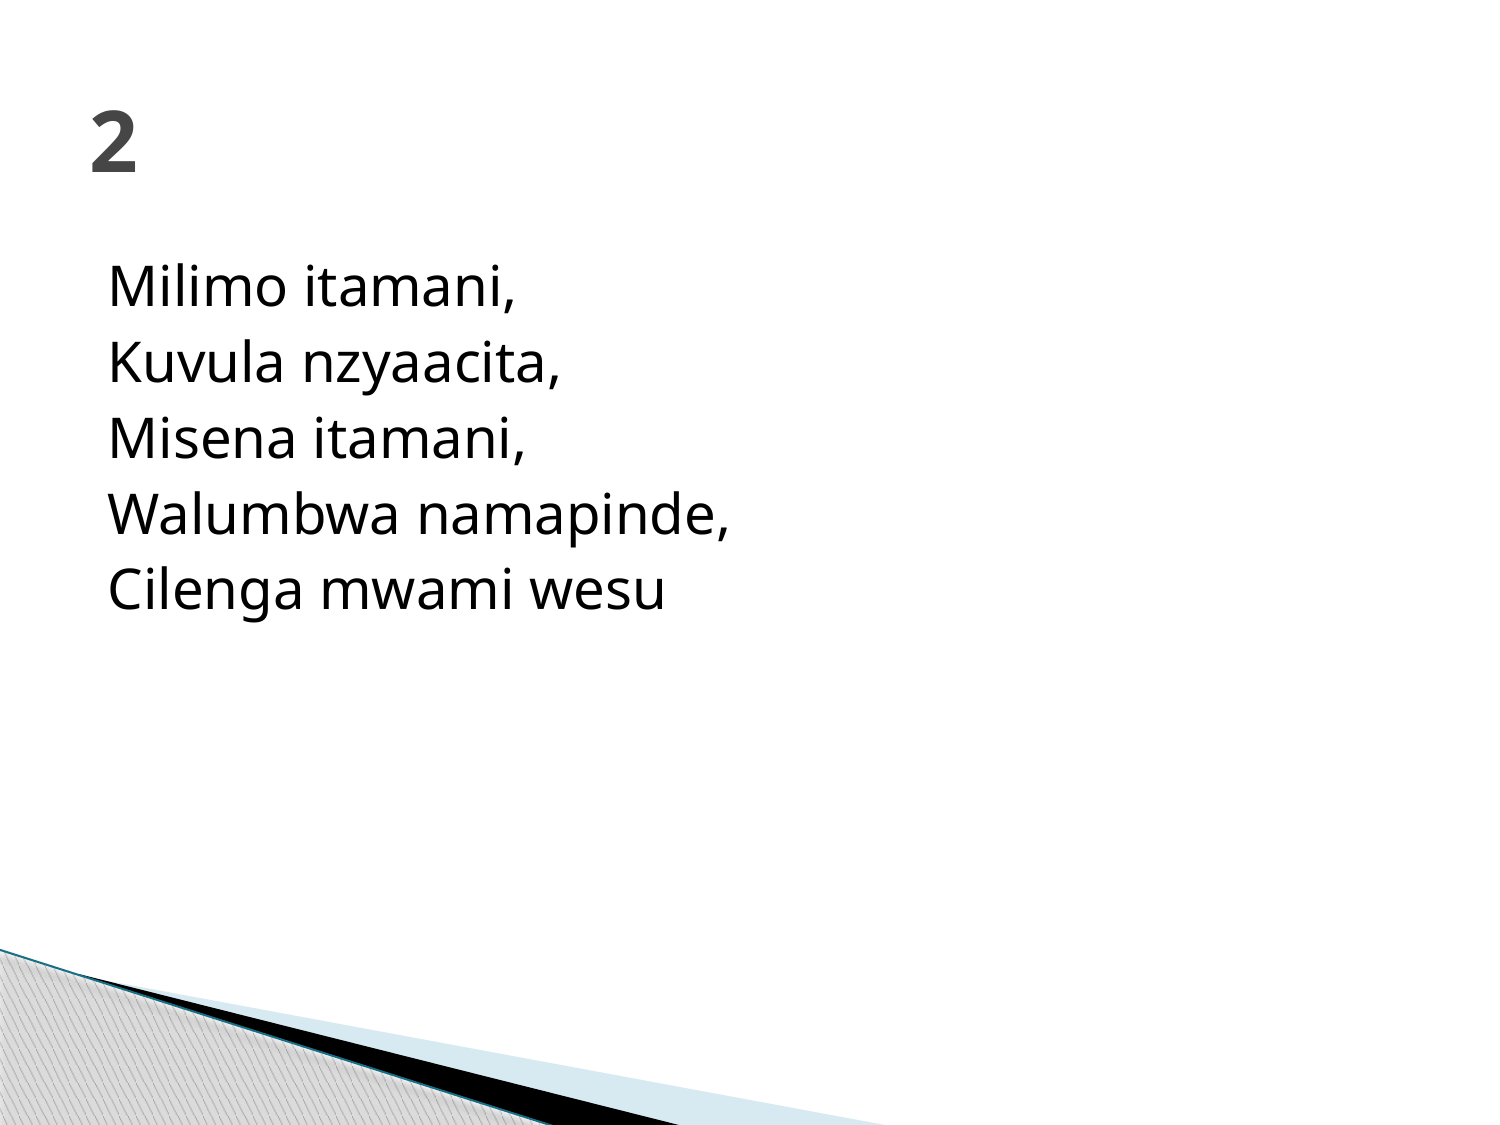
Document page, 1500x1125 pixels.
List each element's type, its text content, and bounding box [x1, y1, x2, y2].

title 2 [75, 45, 1425, 233]
list Milimo itamani, Kuvula nzyaacita, Misena itamani, Walumbwa namapinde, Cilenga mwami wesu [75, 243, 1425, 986]
